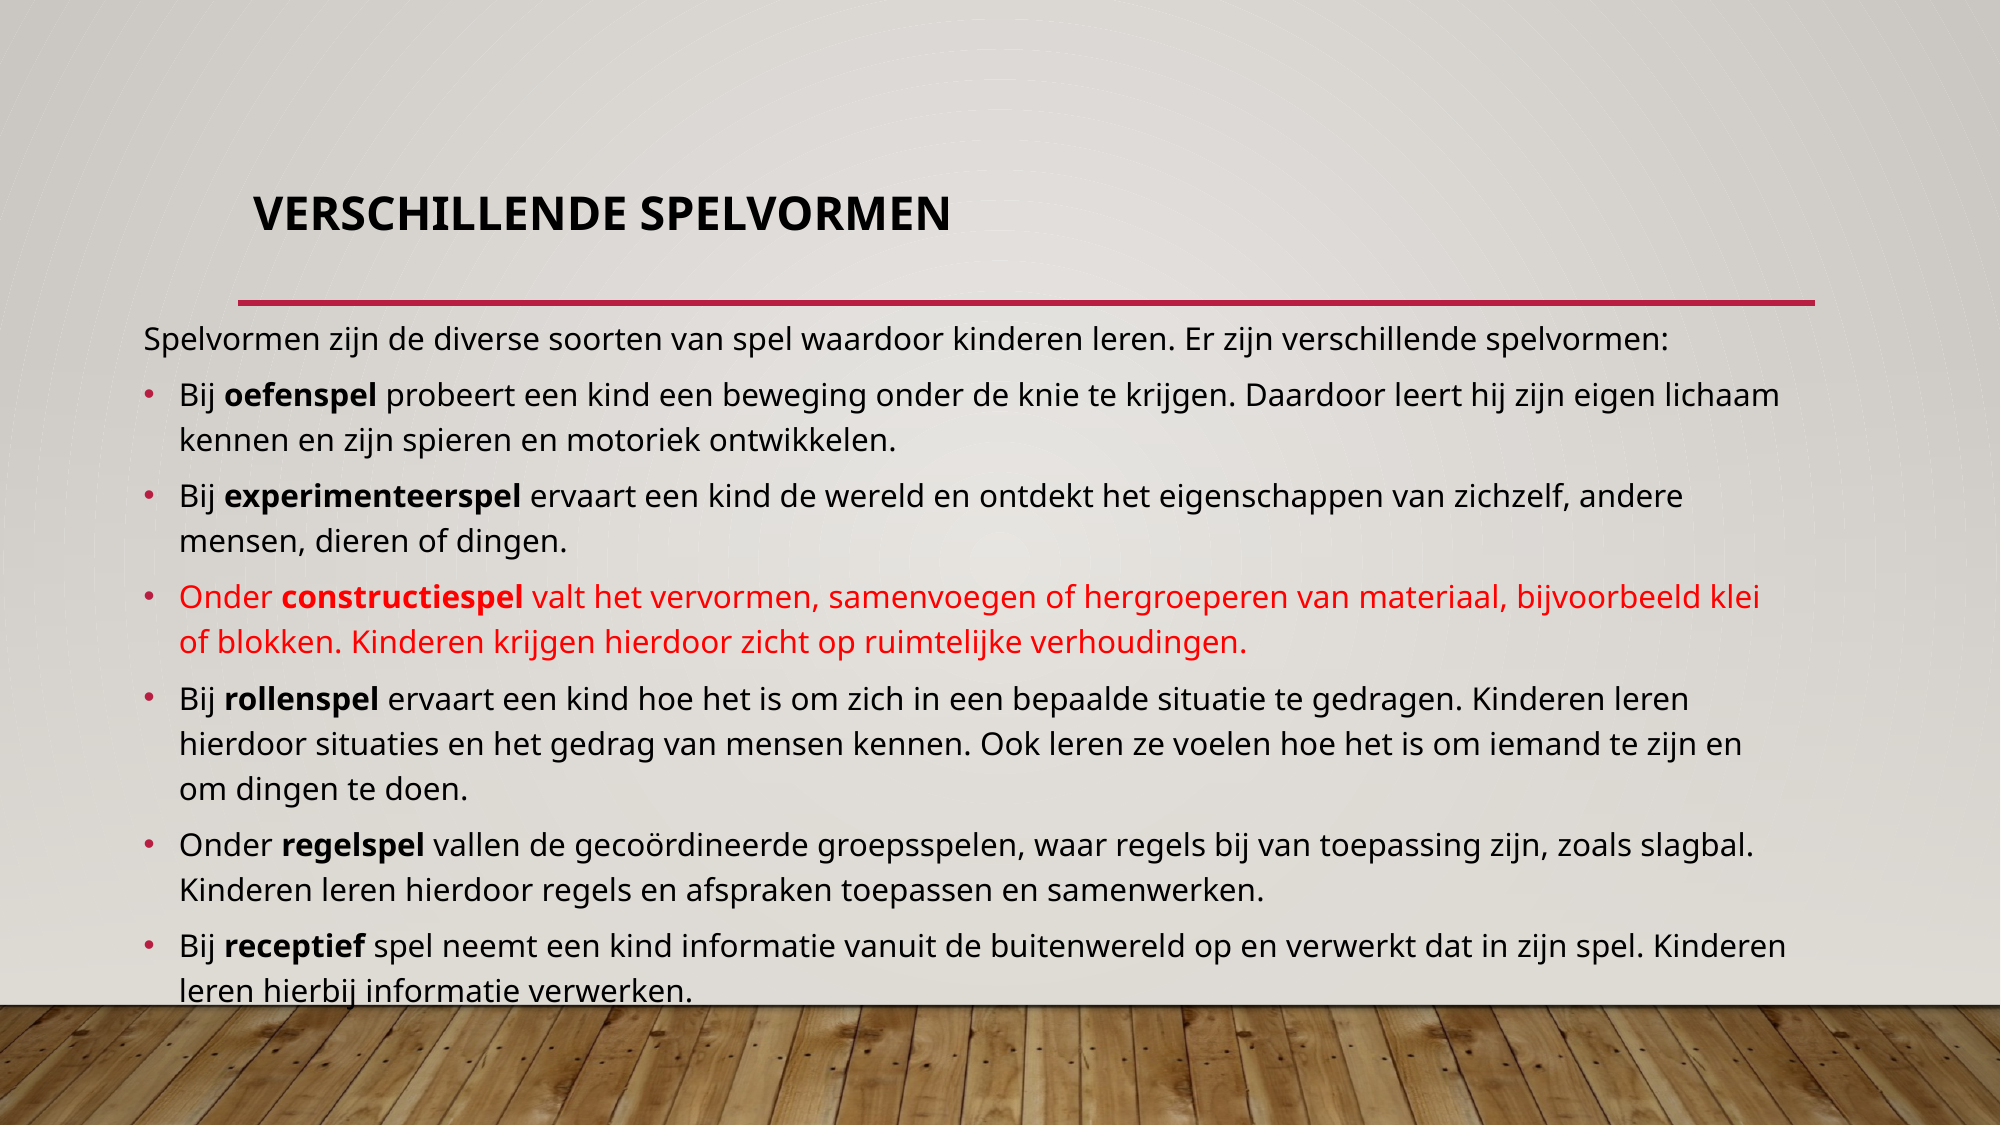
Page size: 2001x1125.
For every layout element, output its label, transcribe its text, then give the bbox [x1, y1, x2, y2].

list Spelvormen zijn de diverse soorten van spel waardoor kinderen leren. Er zijn verschillende spelvormen: Bij oefenspel probeert een kind een beweging onder de knie te krijgen. Daardoor leert hij zijn eigen lichaam kennen en zijn spieren en motoriek ontwikkelen. Bij experimenteerspel ervaart een kind de wereld en ontdekt het eigenschappen van zichzelf, andere mensen, dieren of dingen. Onder constructiespel valt het vervormen, samenvoegen of hergroeperen van materiaal, bijvoorbeeld klei of blokken. Kinderen krijgen hierdoor zicht op ruimtelijke verhoudingen. Bij rollenspel ervaart een kind hoe het is om zich in een bepaalde situatie te gedragen. Kinderen leren hierdoor situaties en het gedrag van mensen kennen. Ook leren ze voelen hoe het is om iemand te zijn en om dingen te doen. Onder regelspel vallen de gecoördineerde groepsspelen, waar regels bij van toepassing zijn, zoals slagbal. Kinderen leren hierdoor regels en afspraken toepassen en samenwerken. Bij receptief spel neemt een kind informatie vanuit de buitenwereld op en verwerkt dat in zijn spel. Kinderen leren hierbij informatie verwerken. [128, 304, 1814, 1021]
title Verschillende Spelvormen [238, 131, 1814, 304]
picture [0, 1005, 2000, 1125]
